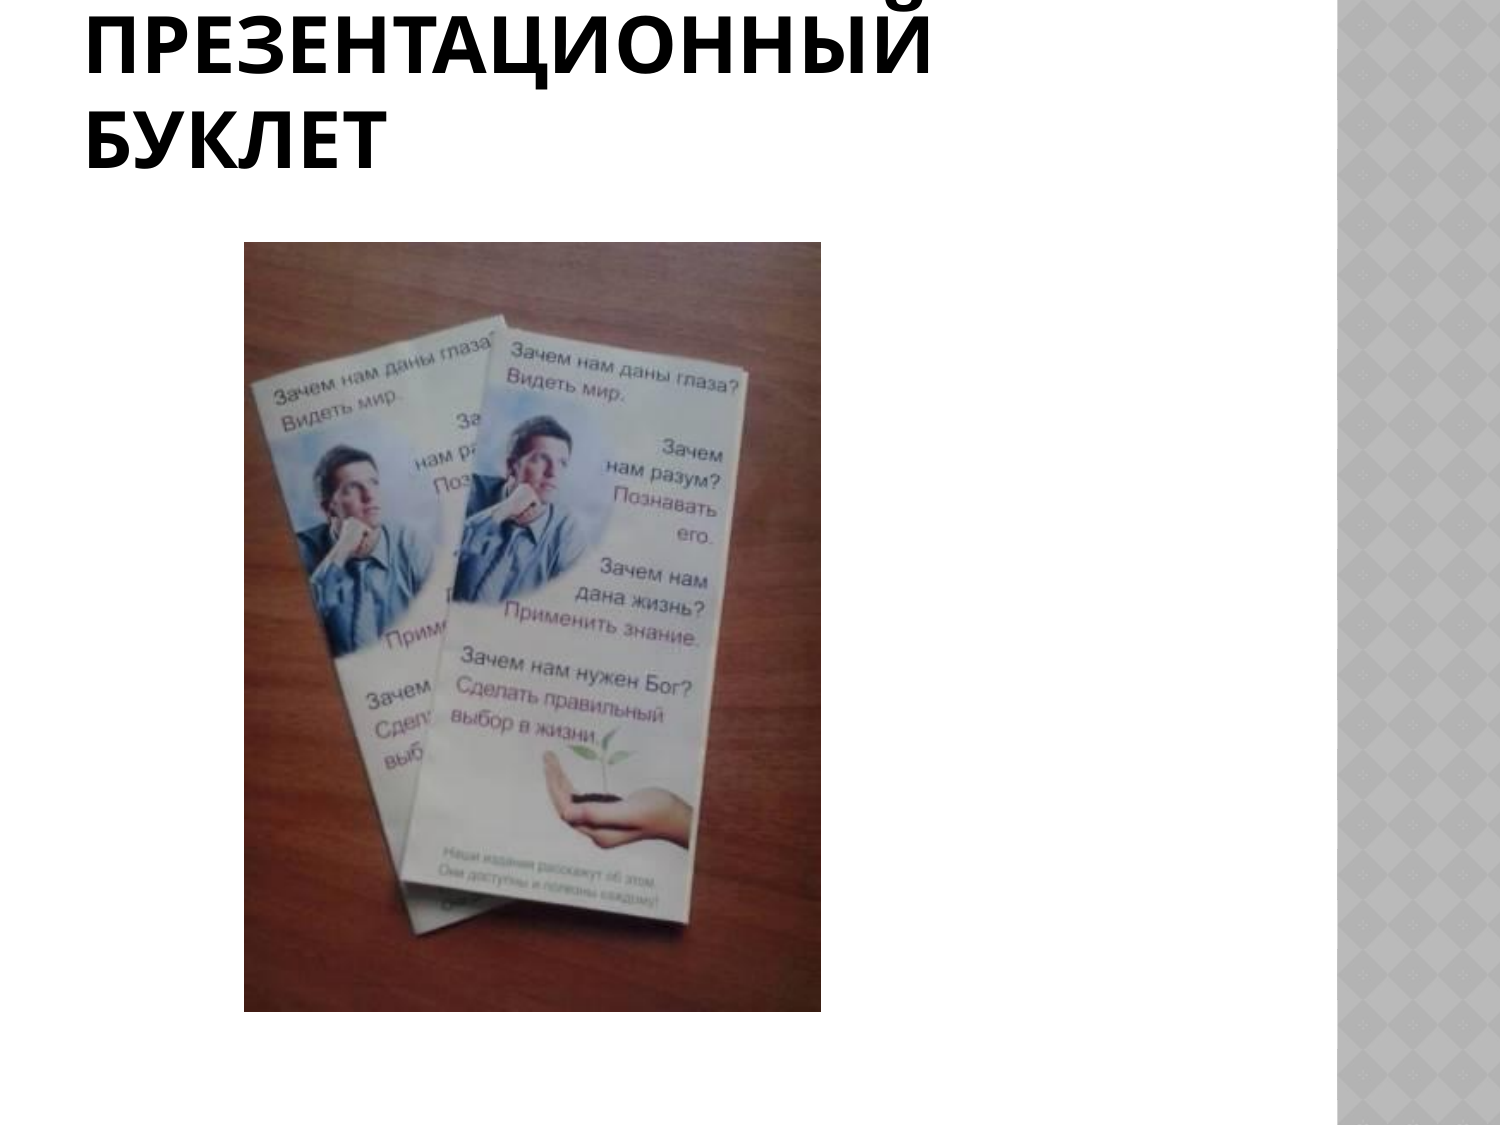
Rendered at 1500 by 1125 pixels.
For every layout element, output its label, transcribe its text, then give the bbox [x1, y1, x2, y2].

title Презентационный буклет [75, 52, 1263, 185]
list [243, 242, 822, 1013]
